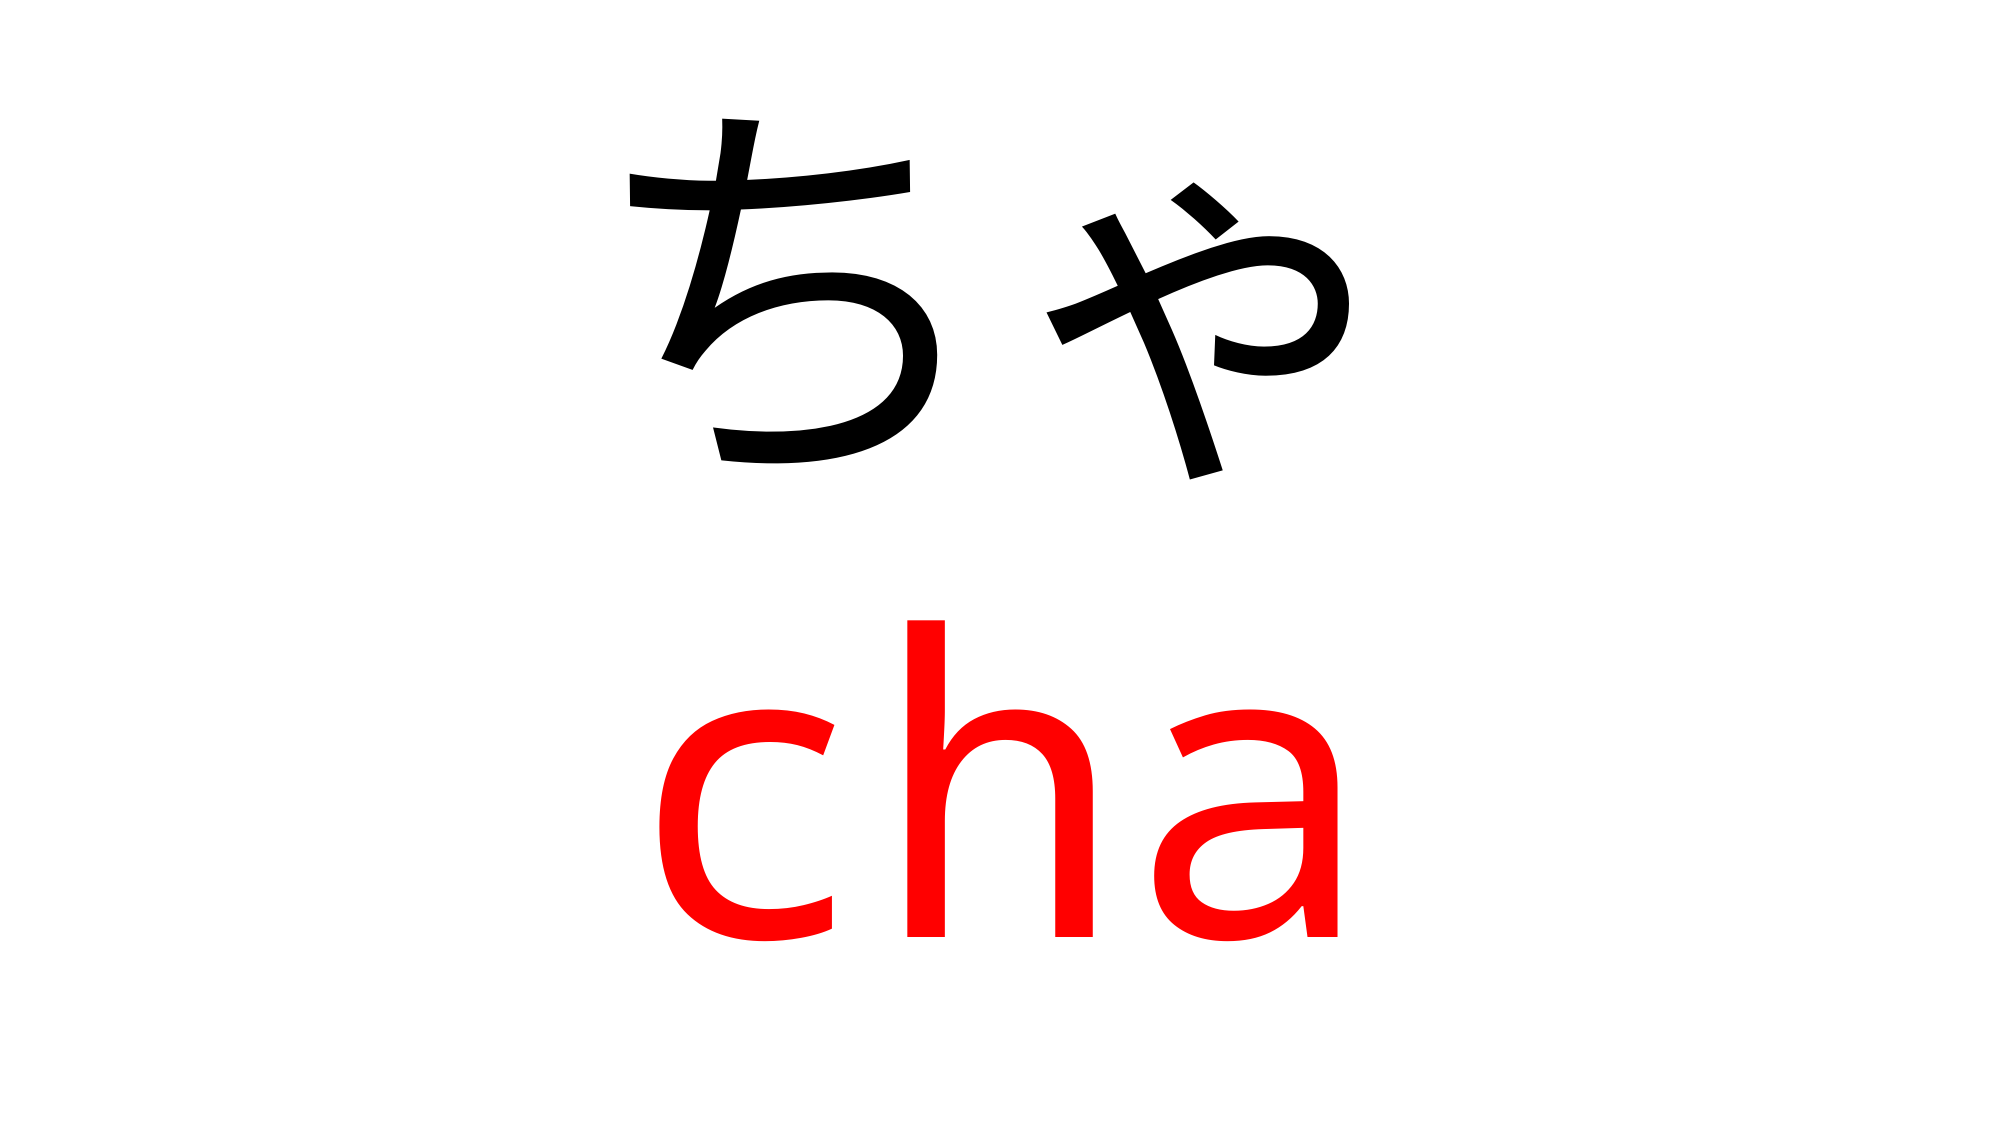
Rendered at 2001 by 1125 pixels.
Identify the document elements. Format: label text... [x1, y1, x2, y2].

title ちゃ [249, 71, 1750, 545]
text_box cha [249, 562, 1750, 1036]
